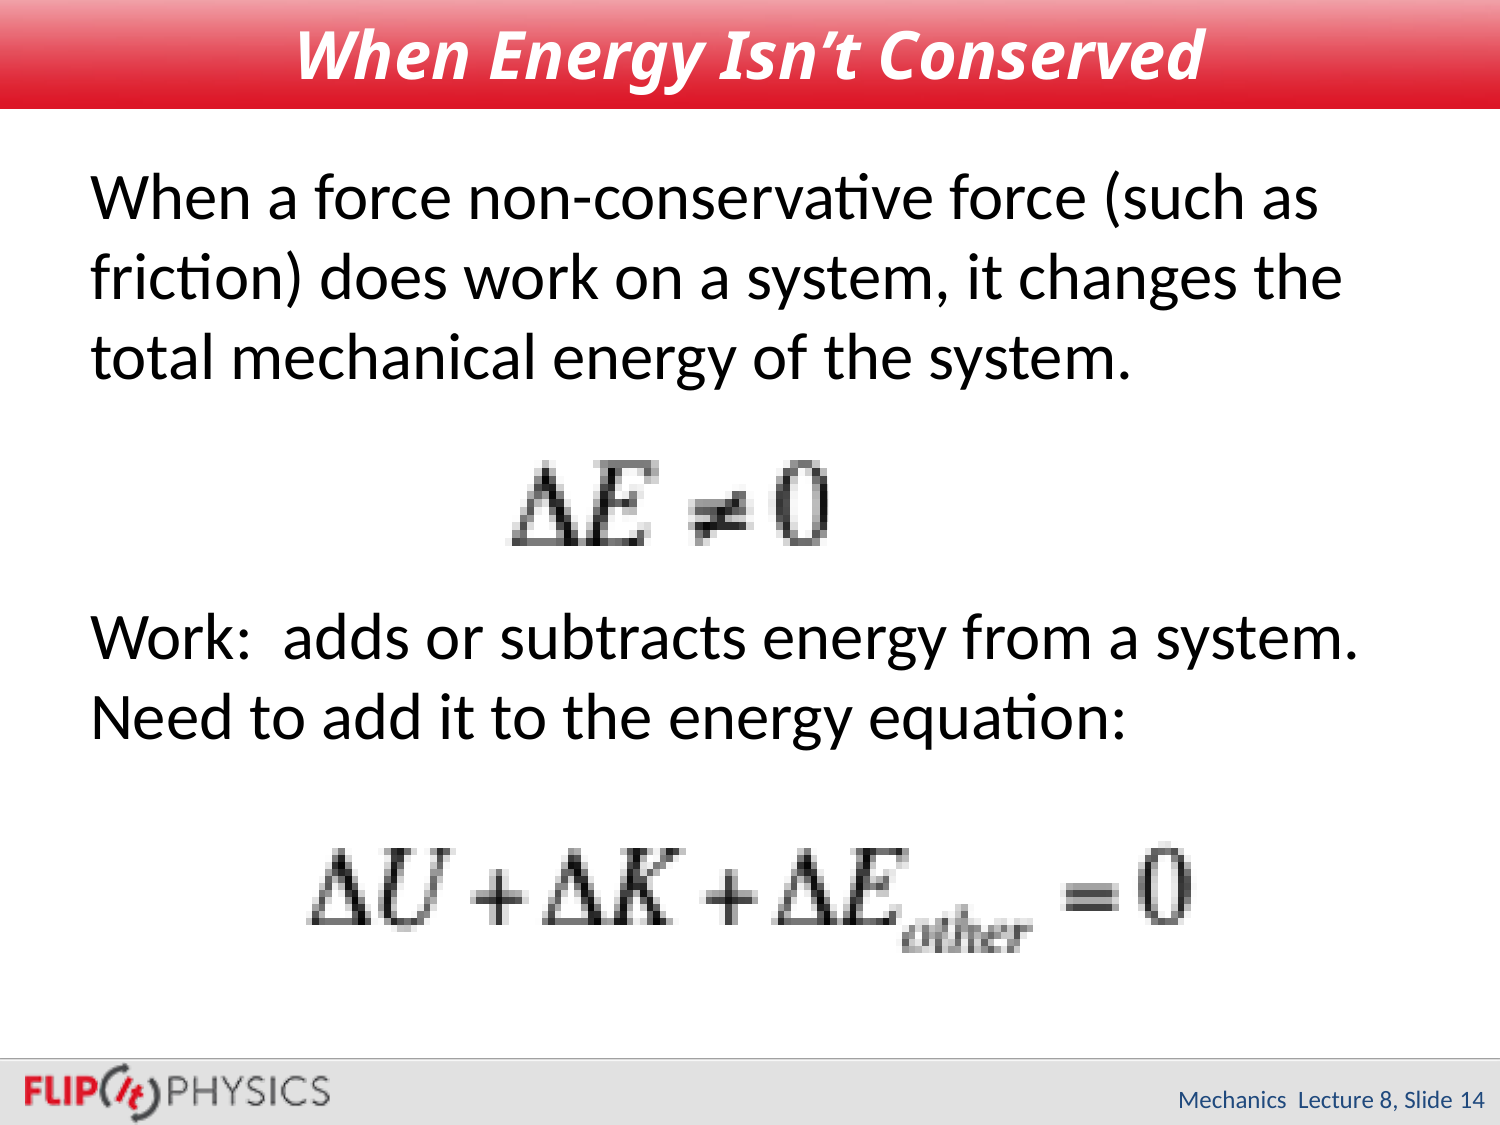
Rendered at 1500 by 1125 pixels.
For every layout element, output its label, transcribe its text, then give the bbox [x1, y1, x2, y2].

list When a force non-conservative force (such as friction) does work on a system, it changes the total mechanical energy of the system. Work: adds or subtracts energy from a system. Need to add it to the energy equation: [75, 145, 1425, 1010]
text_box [293, 820, 1205, 969]
picture [0, 0, 1500, 109]
slide_number Mechanics Lecture 8, Slide 14 [1100, 1071, 1500, 1125]
title When Energy Isn’t Conserved [75, 15, 1425, 91]
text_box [491, 452, 829, 547]
picture [0, 1058, 1500, 1125]
